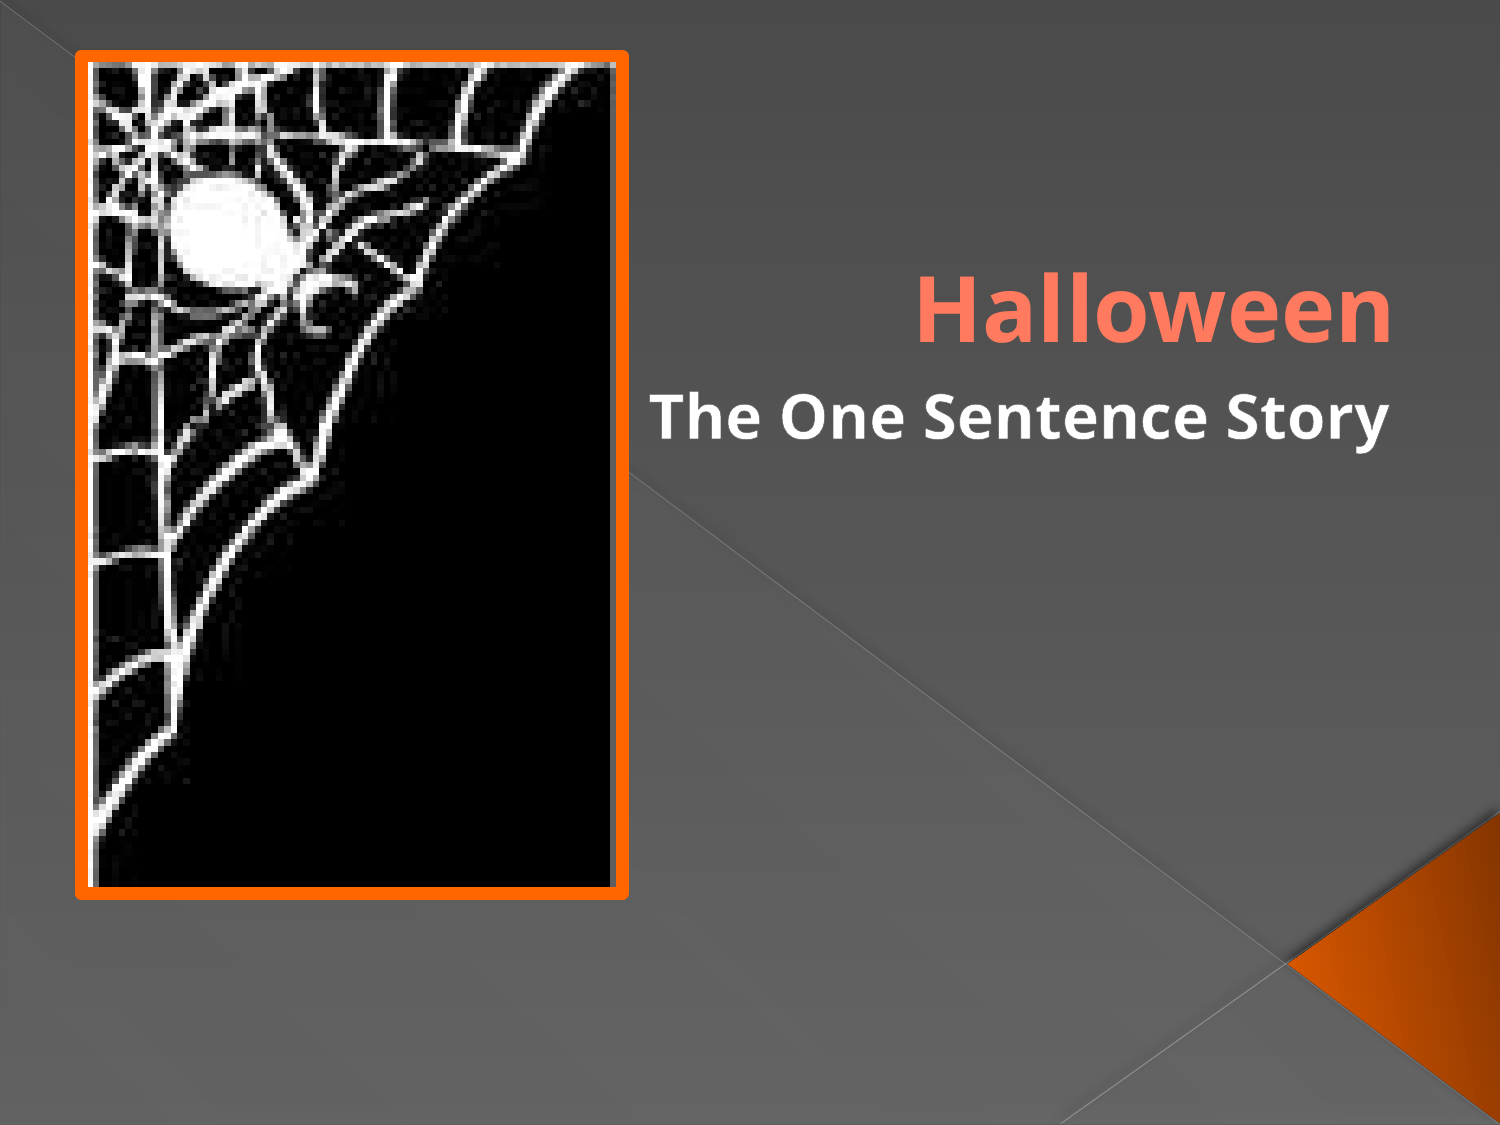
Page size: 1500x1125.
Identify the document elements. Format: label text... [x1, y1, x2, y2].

picture [87, 62, 617, 888]
title Halloween [629, 127, 1412, 369]
subtitle The One Sentence Story [629, 369, 1412, 657]
